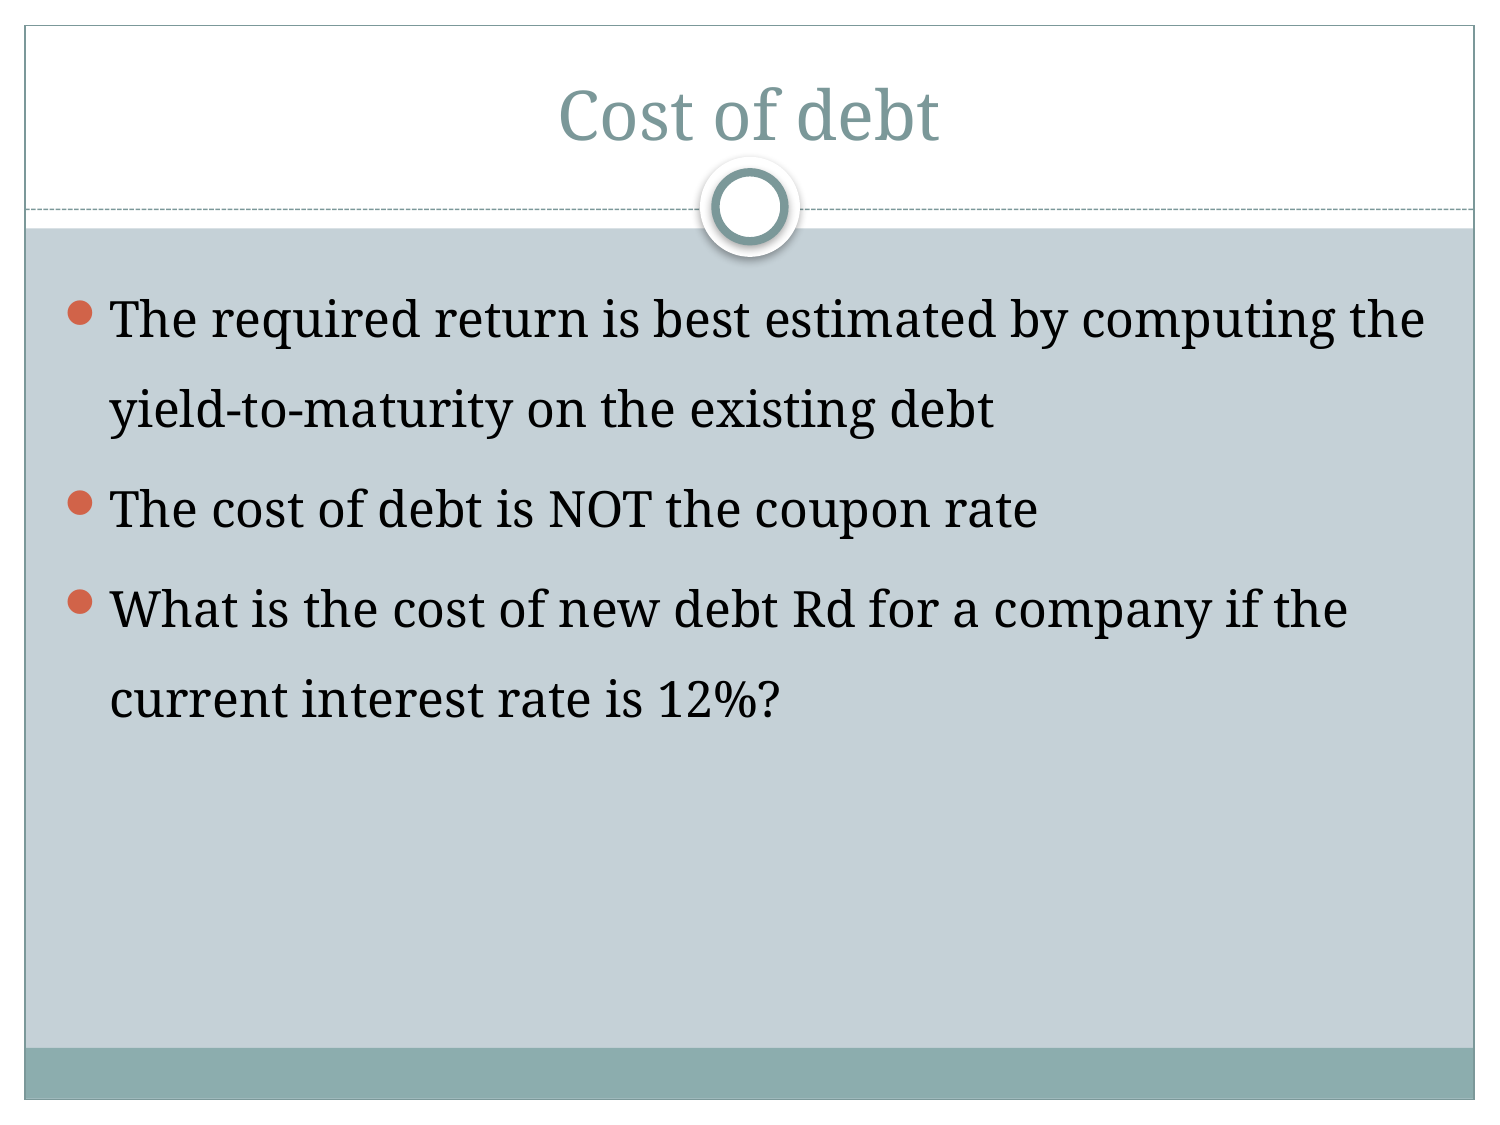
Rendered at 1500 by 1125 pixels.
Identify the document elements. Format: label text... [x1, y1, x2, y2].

title Cost of debt [49, 37, 1450, 162]
list The required return is best estimated by computing the yield-to-maturity on the existing debt The cost of debt is NOT the coupon rate What is the cost of new debt Rd for a company if the current interest rate is 12%? [49, 250, 1445, 1001]
